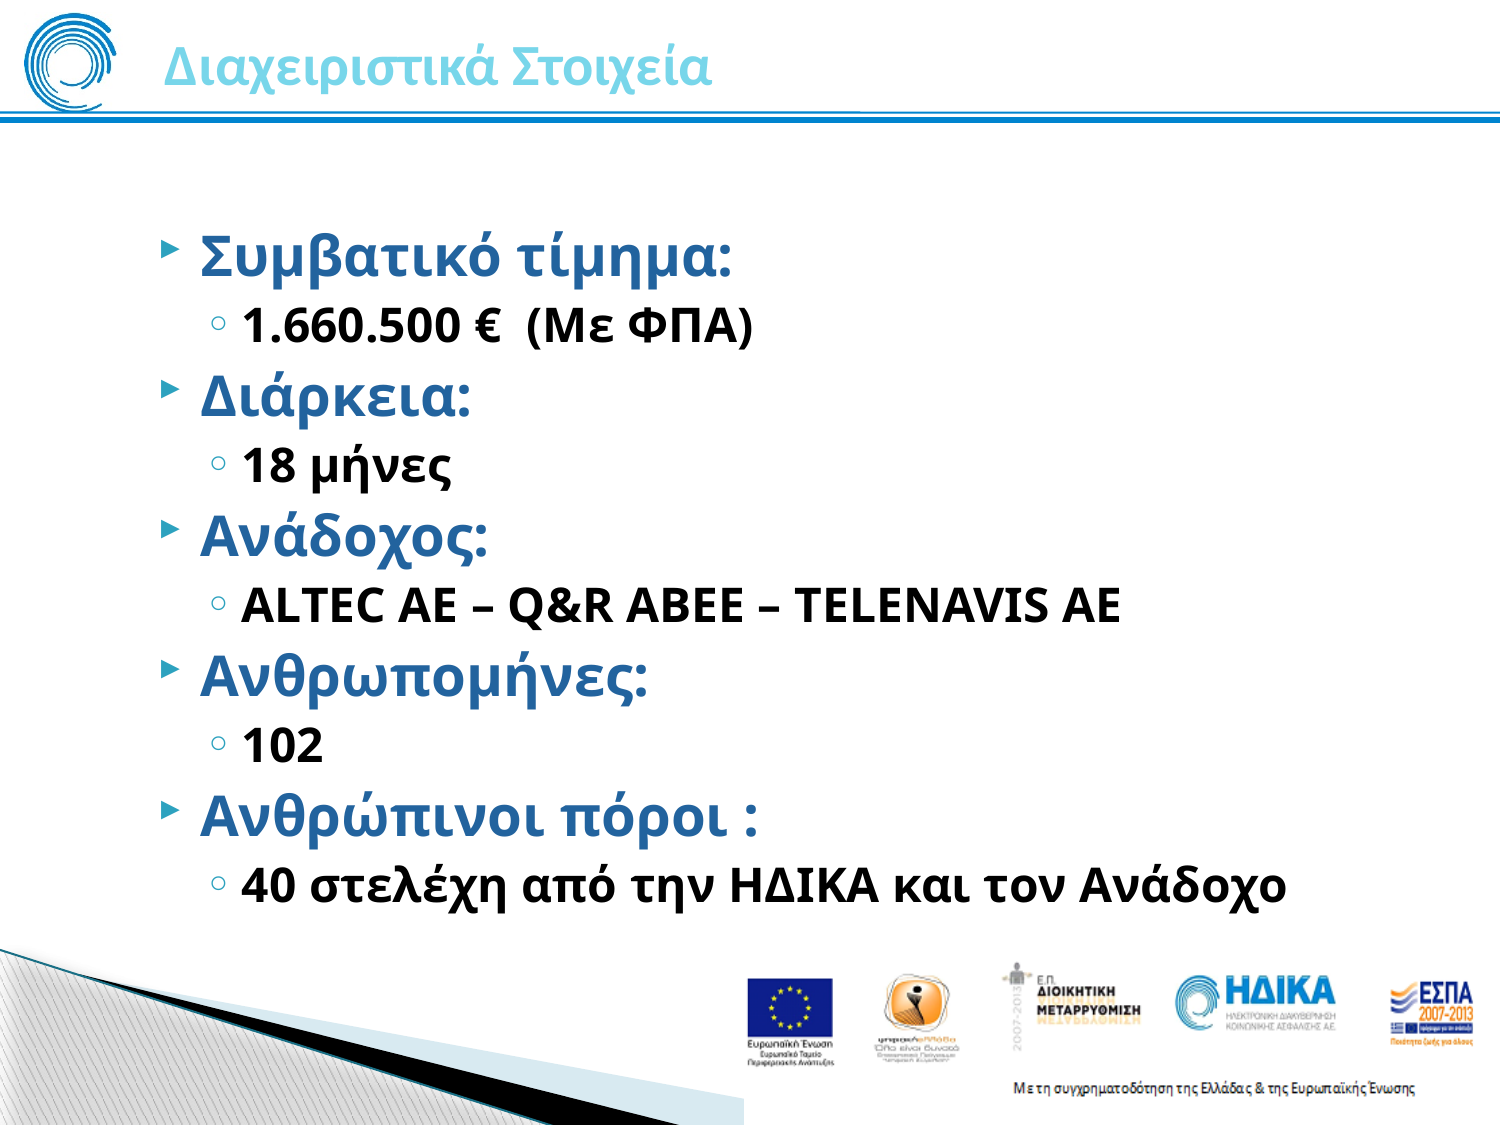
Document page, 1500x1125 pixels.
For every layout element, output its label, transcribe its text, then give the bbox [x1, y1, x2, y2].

picture [744, 960, 1500, 1125]
picture [24, 12, 125, 111]
list Συμβατικό τίμημα: 1.660.500 € (Με ΦΠΑ) Διάρκεια: 18 μήνες Ανάδοχος: ALTEC ΑΕ – Q&R ΑΒΕΕ – TELENAVIS ΑΕ Ανθρωπομήνες: 102 Ανθρώπινοι πόροι : 40 στελέχη από την ΗΔΙΚΑ και τον Ανάδοχο [124, 212, 1388, 913]
title Διαχειριστικά Στοιχεία [150, 0, 1500, 112]
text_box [0, 112, 1500, 121]
